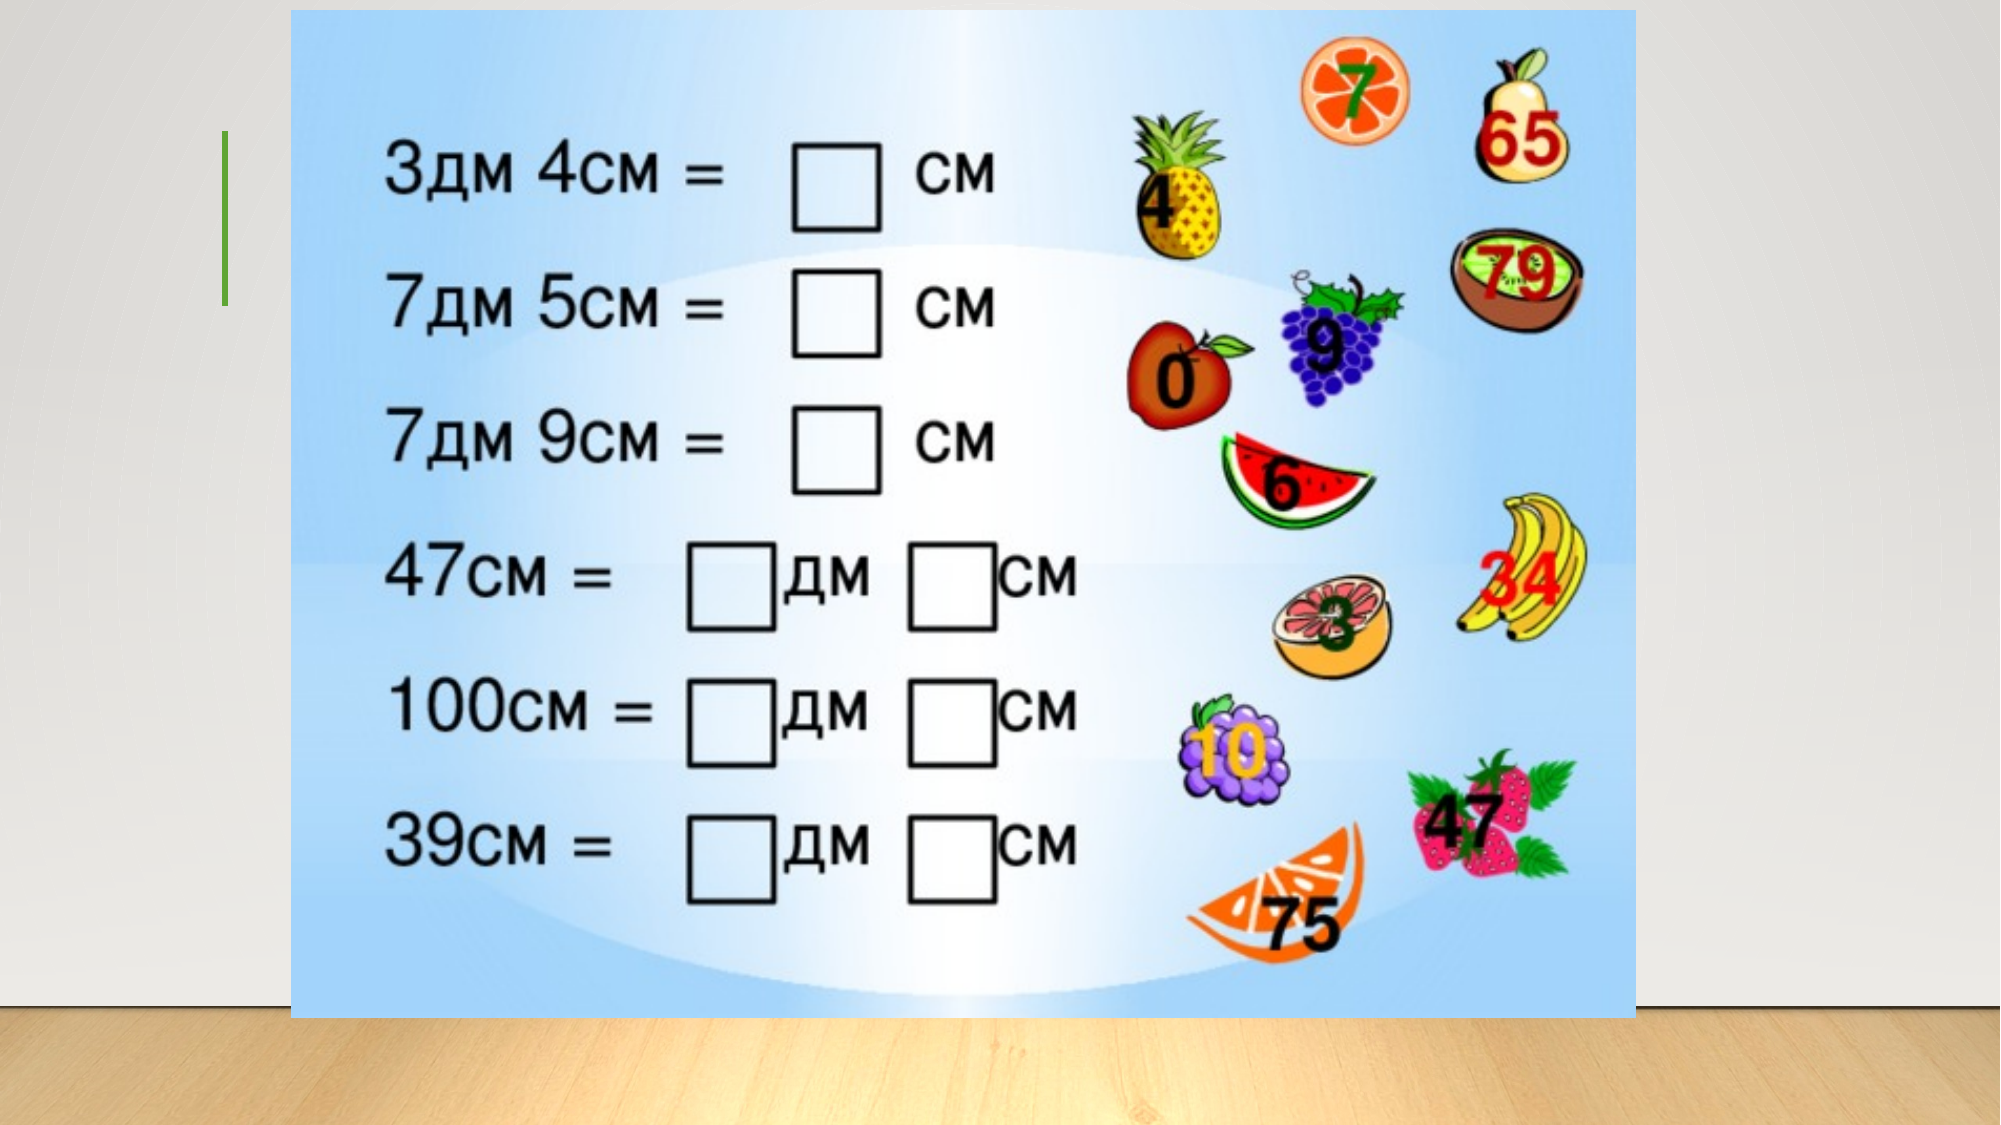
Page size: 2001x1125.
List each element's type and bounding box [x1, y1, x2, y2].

list [291, 9, 1636, 1018]
picture [0, 1006, 2000, 1125]
